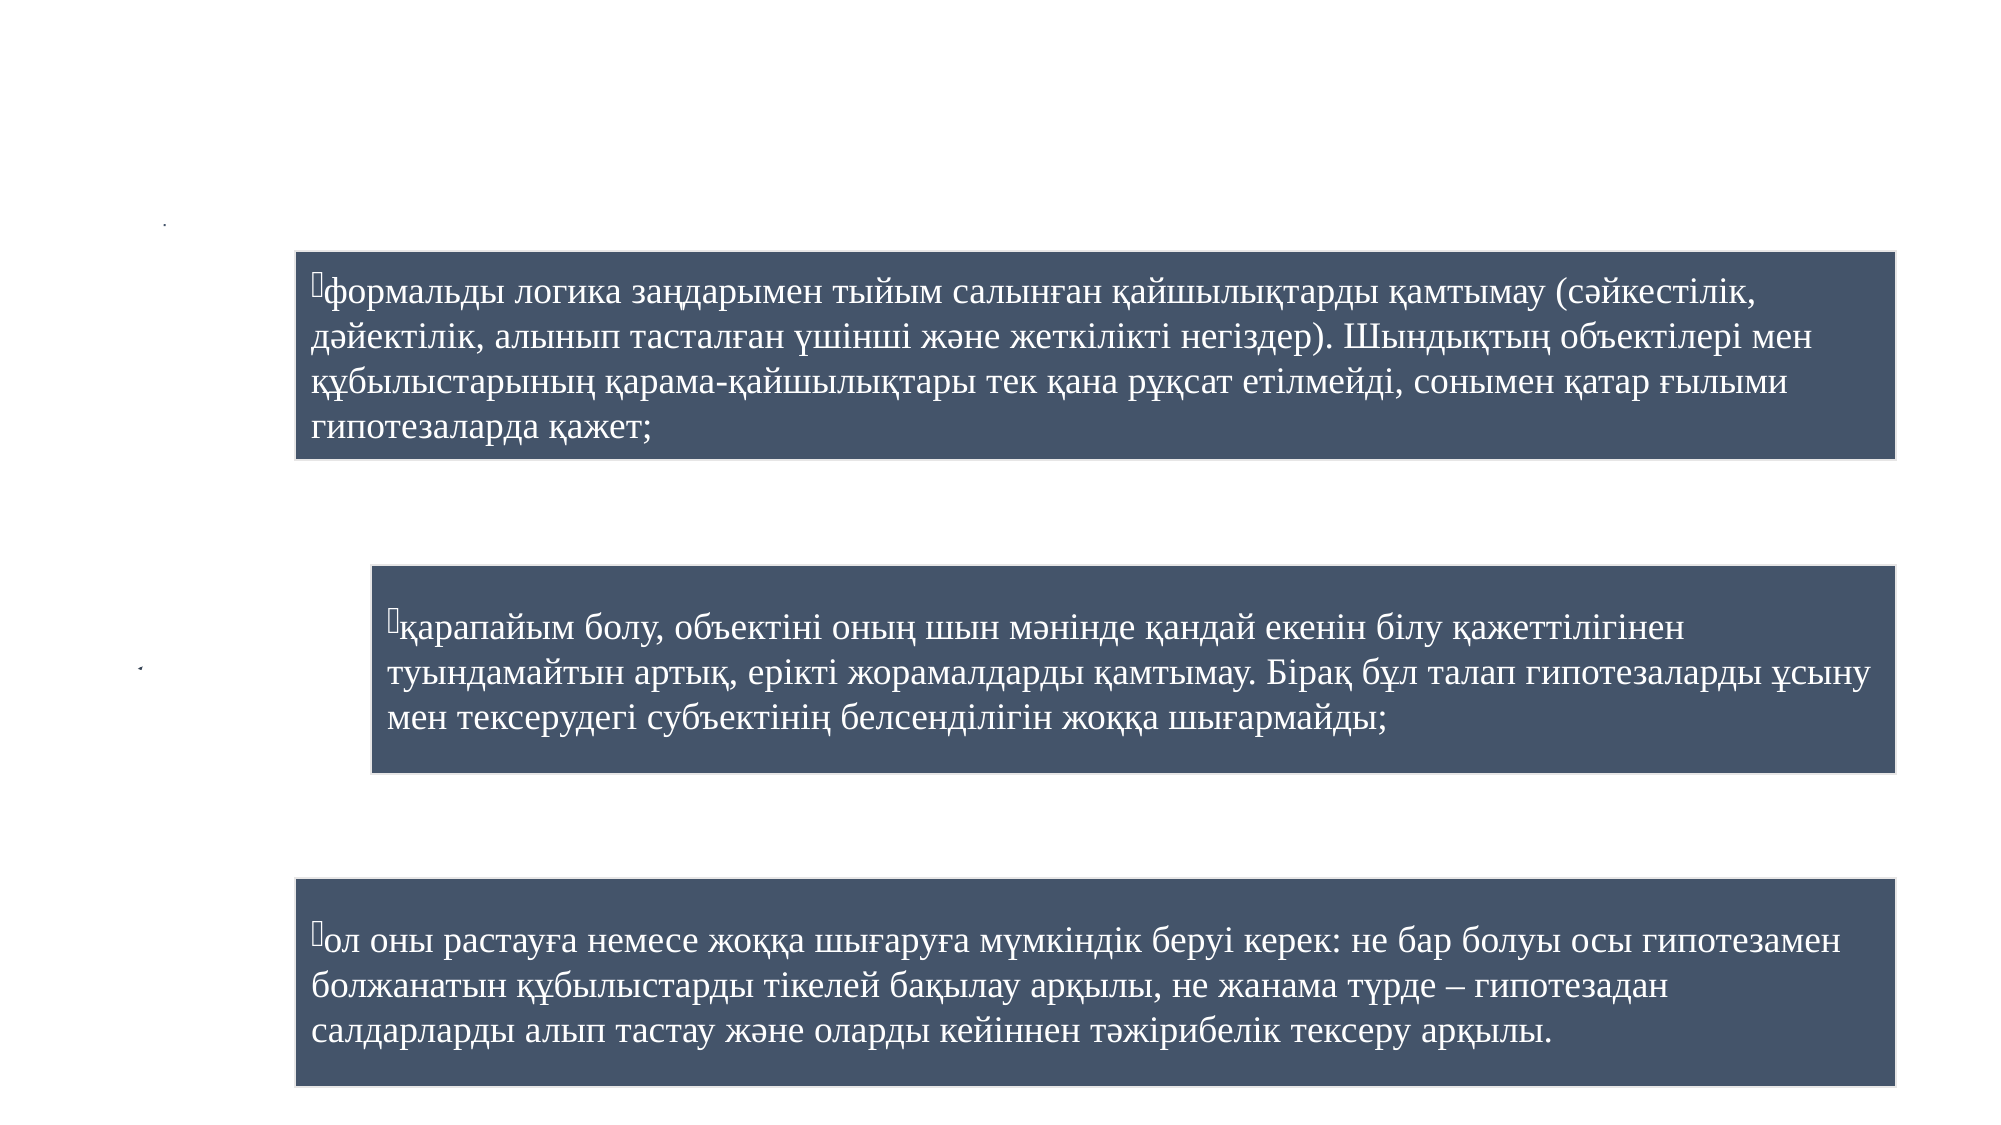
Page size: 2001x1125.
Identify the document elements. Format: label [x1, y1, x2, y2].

list [135, 55, 1897, 1101]
